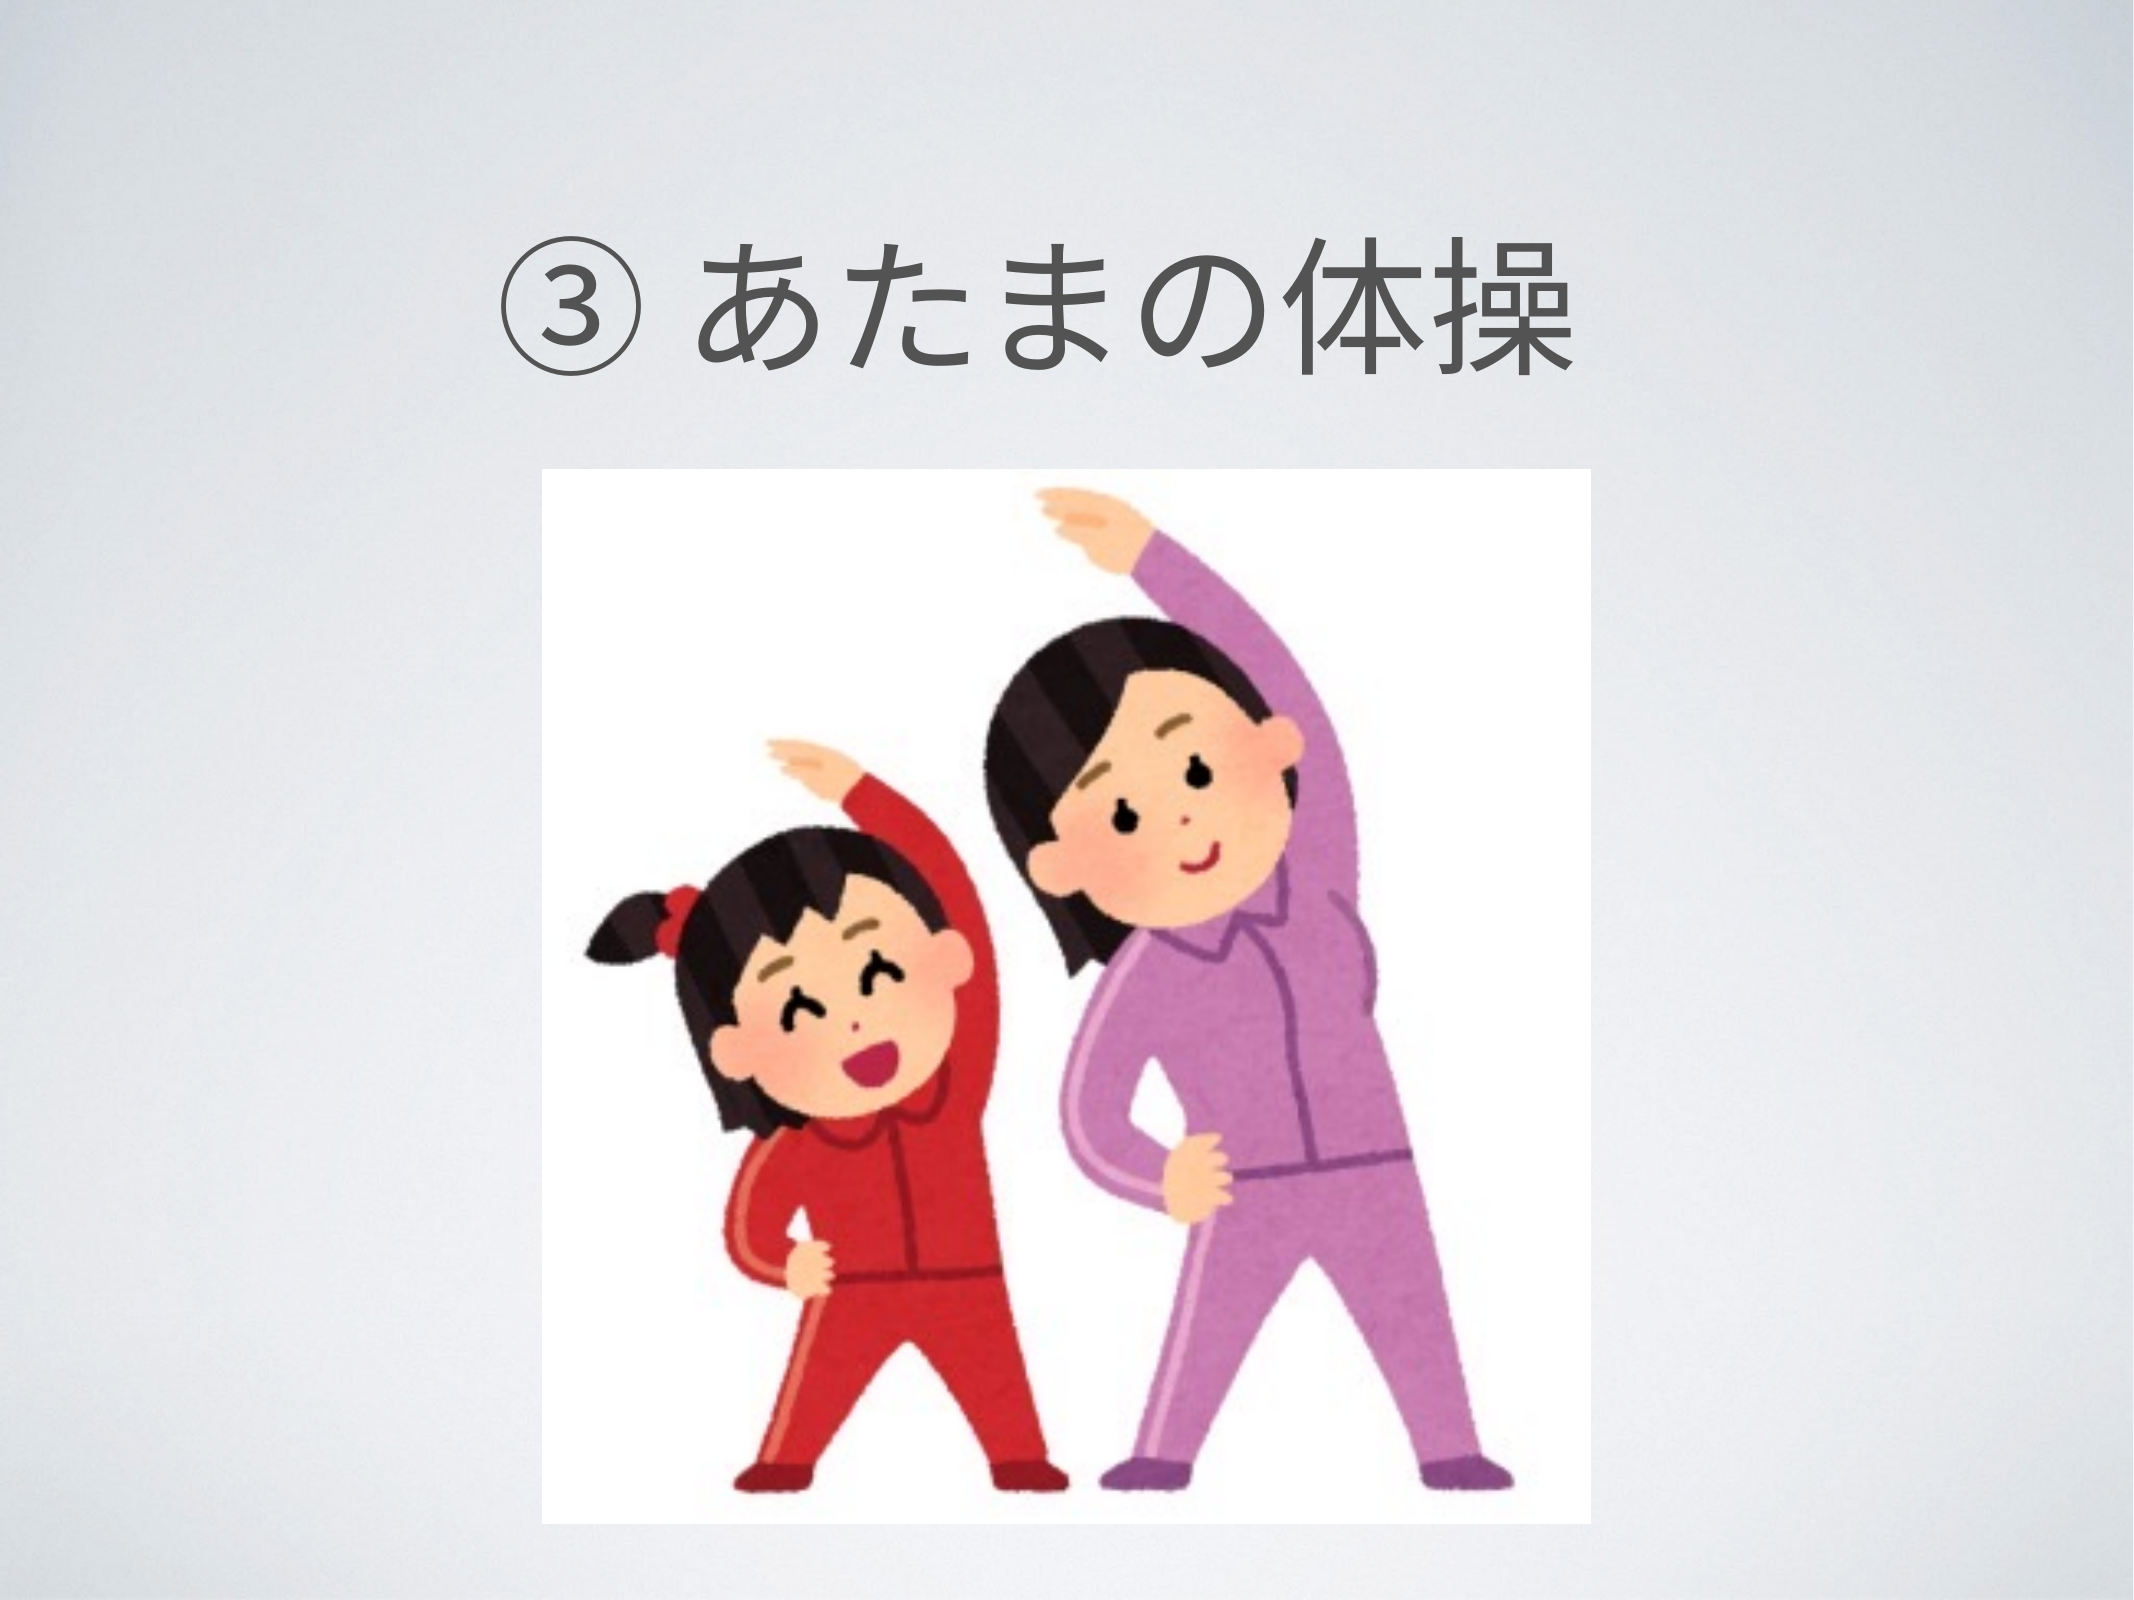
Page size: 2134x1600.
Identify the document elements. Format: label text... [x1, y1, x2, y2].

picture [0, 0, 2134, 1600]
title ③あたまの体操 [28, 36, 2047, 570]
